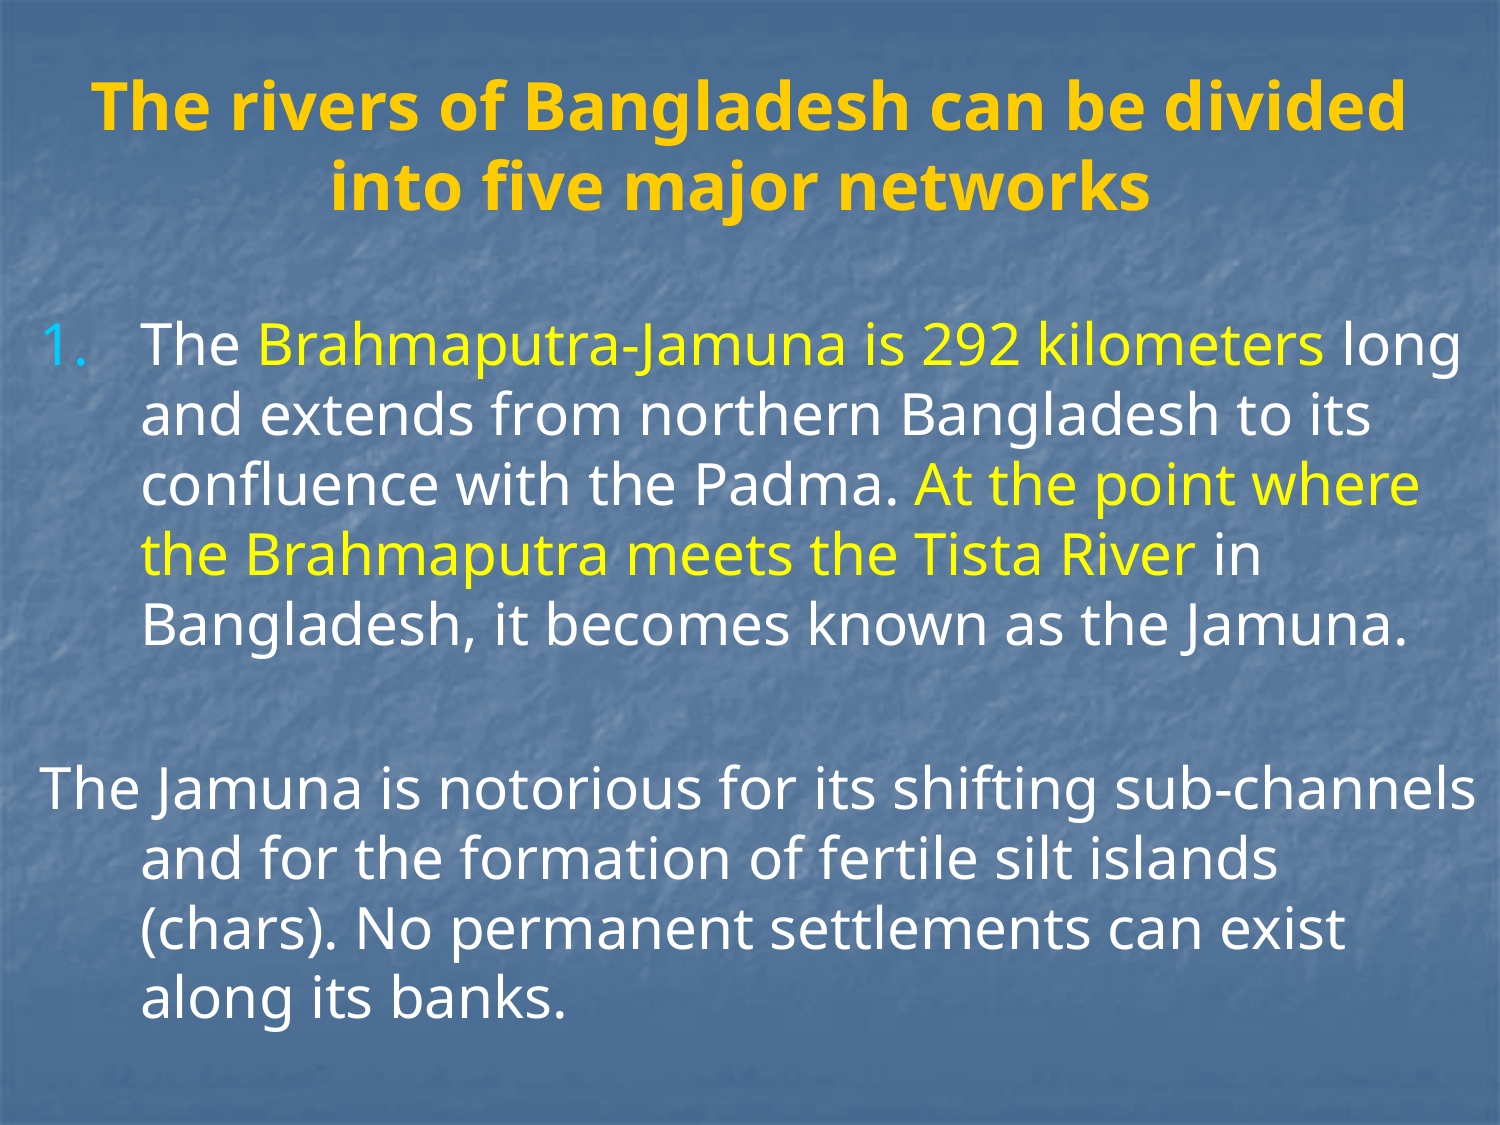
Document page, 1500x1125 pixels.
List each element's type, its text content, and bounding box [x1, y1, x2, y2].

picture [0, 0, 1500, 1125]
title The rivers of Bangladesh can be divided into five major networks [75, 62, 1425, 225]
list The Brahmaputra-Jamuna is 292 kilometers long and extends from northern Bangladesh to its confluence with the Padma. At the point where the Brahmaputra meets the Tista River in Bangladesh, it becomes known as the Jamuna. The Jamuna is notorious for its shifting sub-channels and for the formation of fertile silt islands (chars). No permanent settlements can exist along its banks. [24, 299, 1500, 1125]
